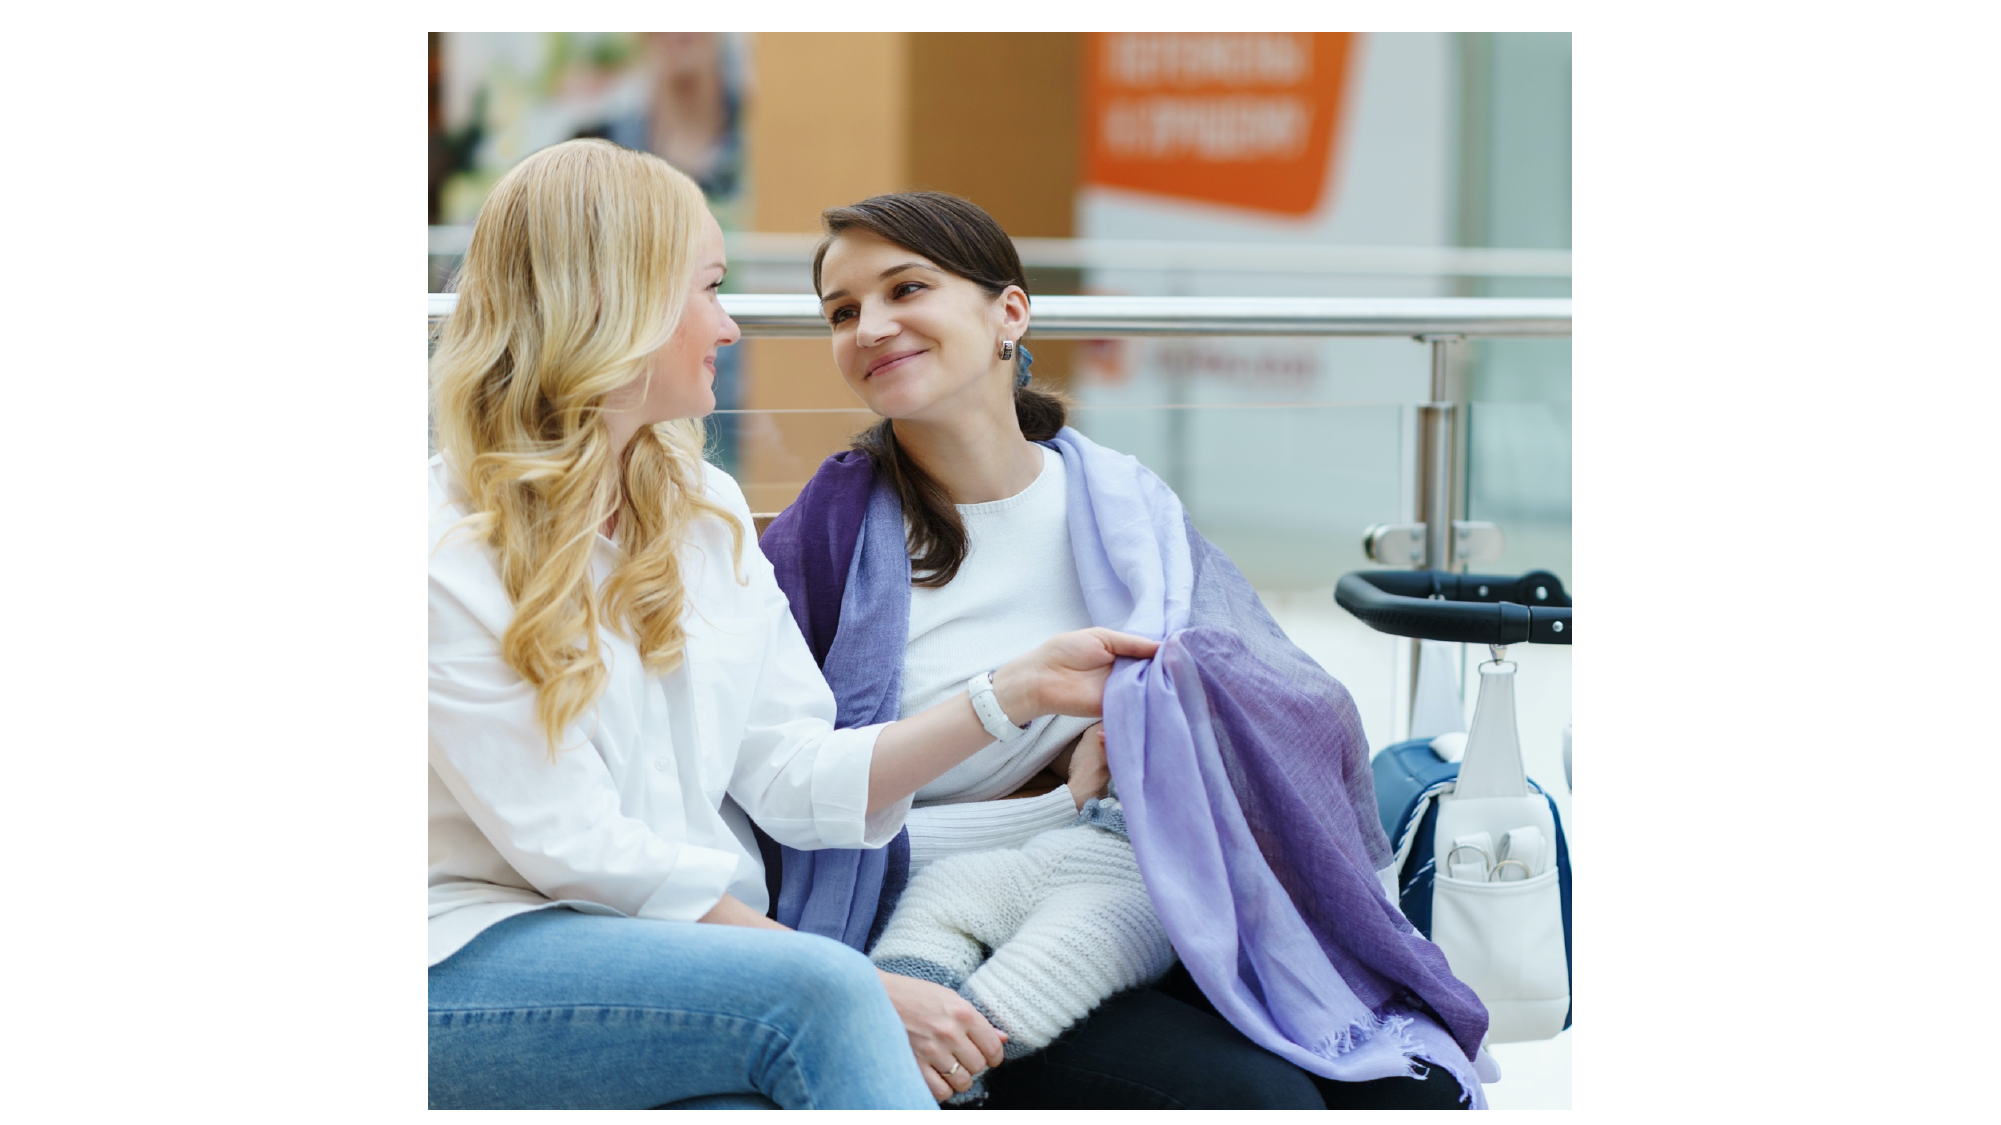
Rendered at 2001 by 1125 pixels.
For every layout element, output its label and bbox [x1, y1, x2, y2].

list [427, 32, 1572, 1110]
